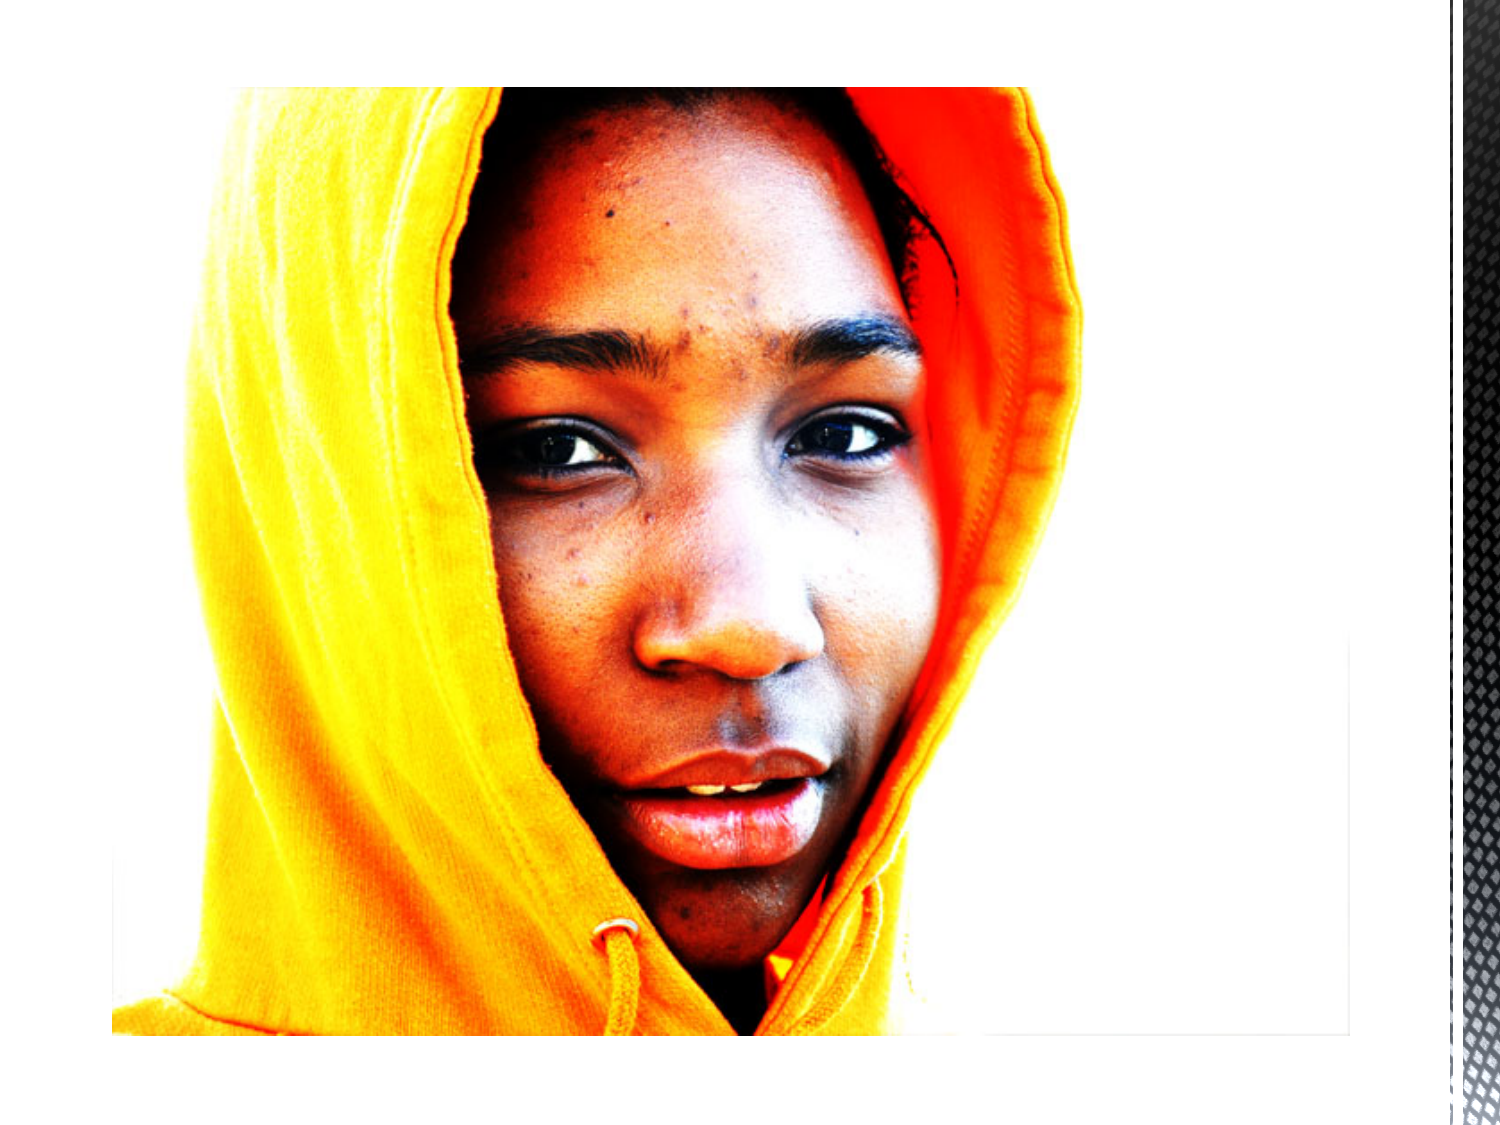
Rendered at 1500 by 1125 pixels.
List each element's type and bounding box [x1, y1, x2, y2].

picture [1447, 0, 1500, 1125]
picture [112, 87, 1351, 1036]
